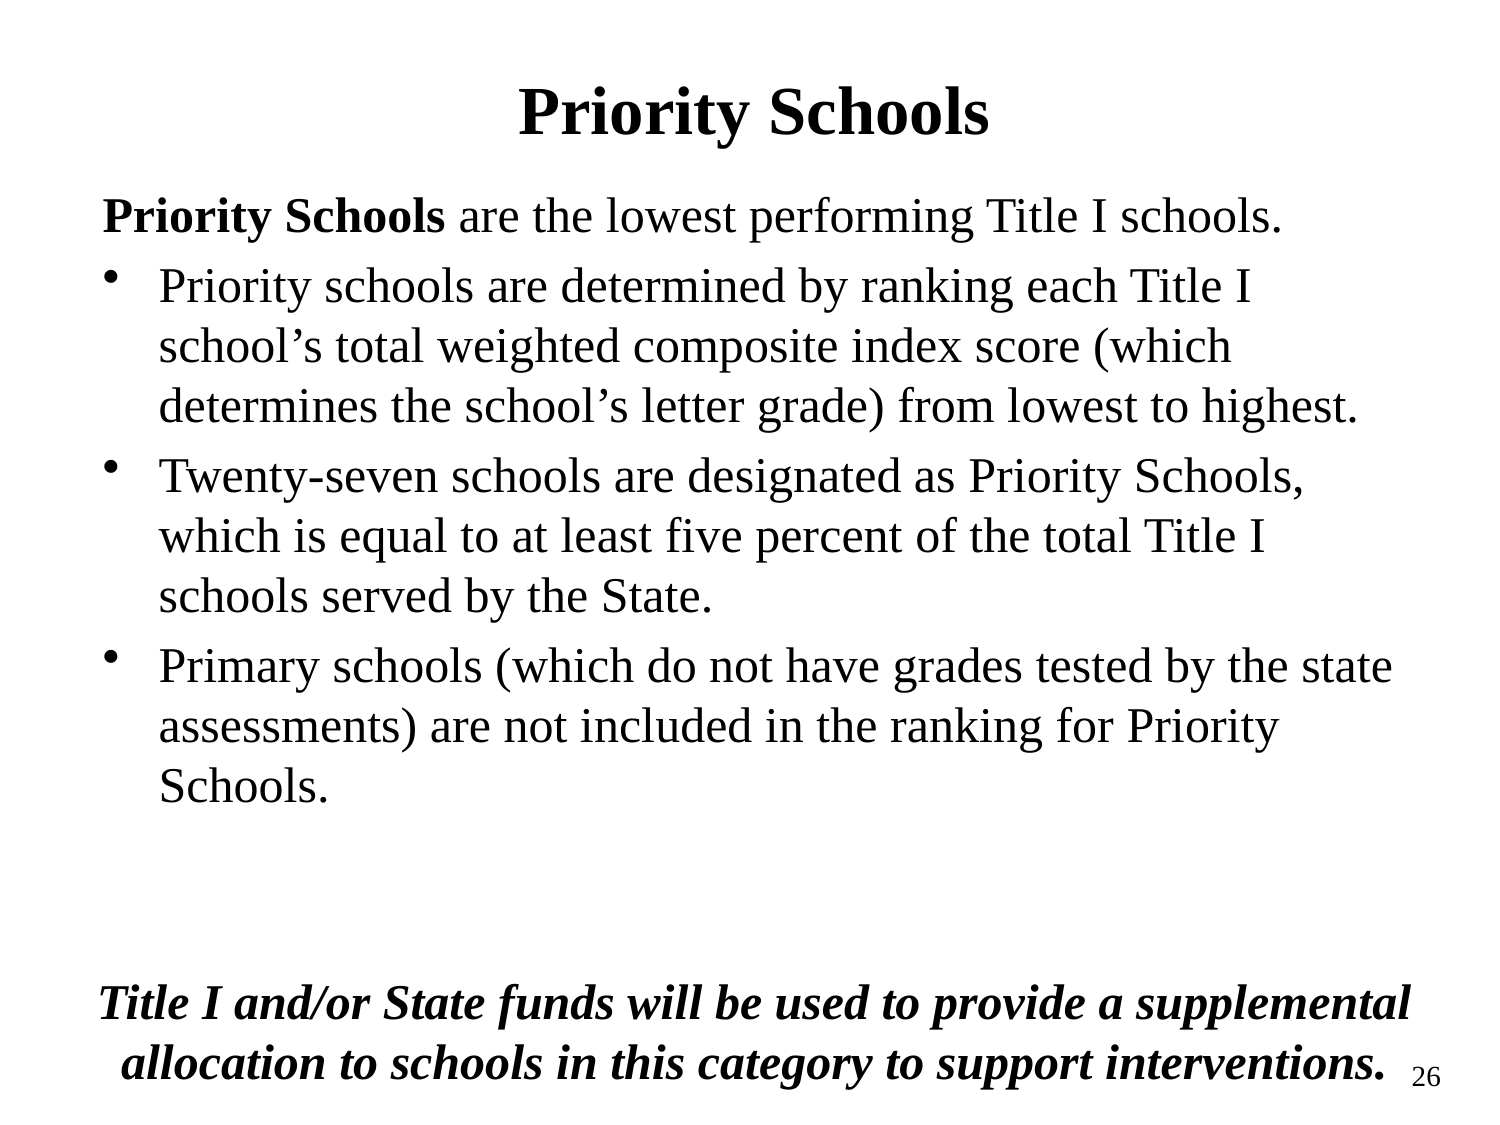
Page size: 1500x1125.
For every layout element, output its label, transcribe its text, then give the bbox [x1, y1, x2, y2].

text_box Title I and/or State funds will be used to provide a supplemental allocation to schools in this category to support interventions. [67, 962, 1443, 1125]
list Priority Schools are the lowest performing Title I schools. Priority schools are determined by ranking each Title I school’s total weighted composite index score (which determines the school’s letter grade) from lowest to highest. Twenty-seven schools are designated as Priority Schools, which is equal to at least five percent of the total Title I schools served by the State. Primary schools (which do not have grades tested by the state assessments) are not included in the ranking for Priority Schools. [87, 174, 1438, 938]
text_box Priority Schools [79, 58, 1430, 248]
text_box 26 [1396, 1049, 1472, 1100]
